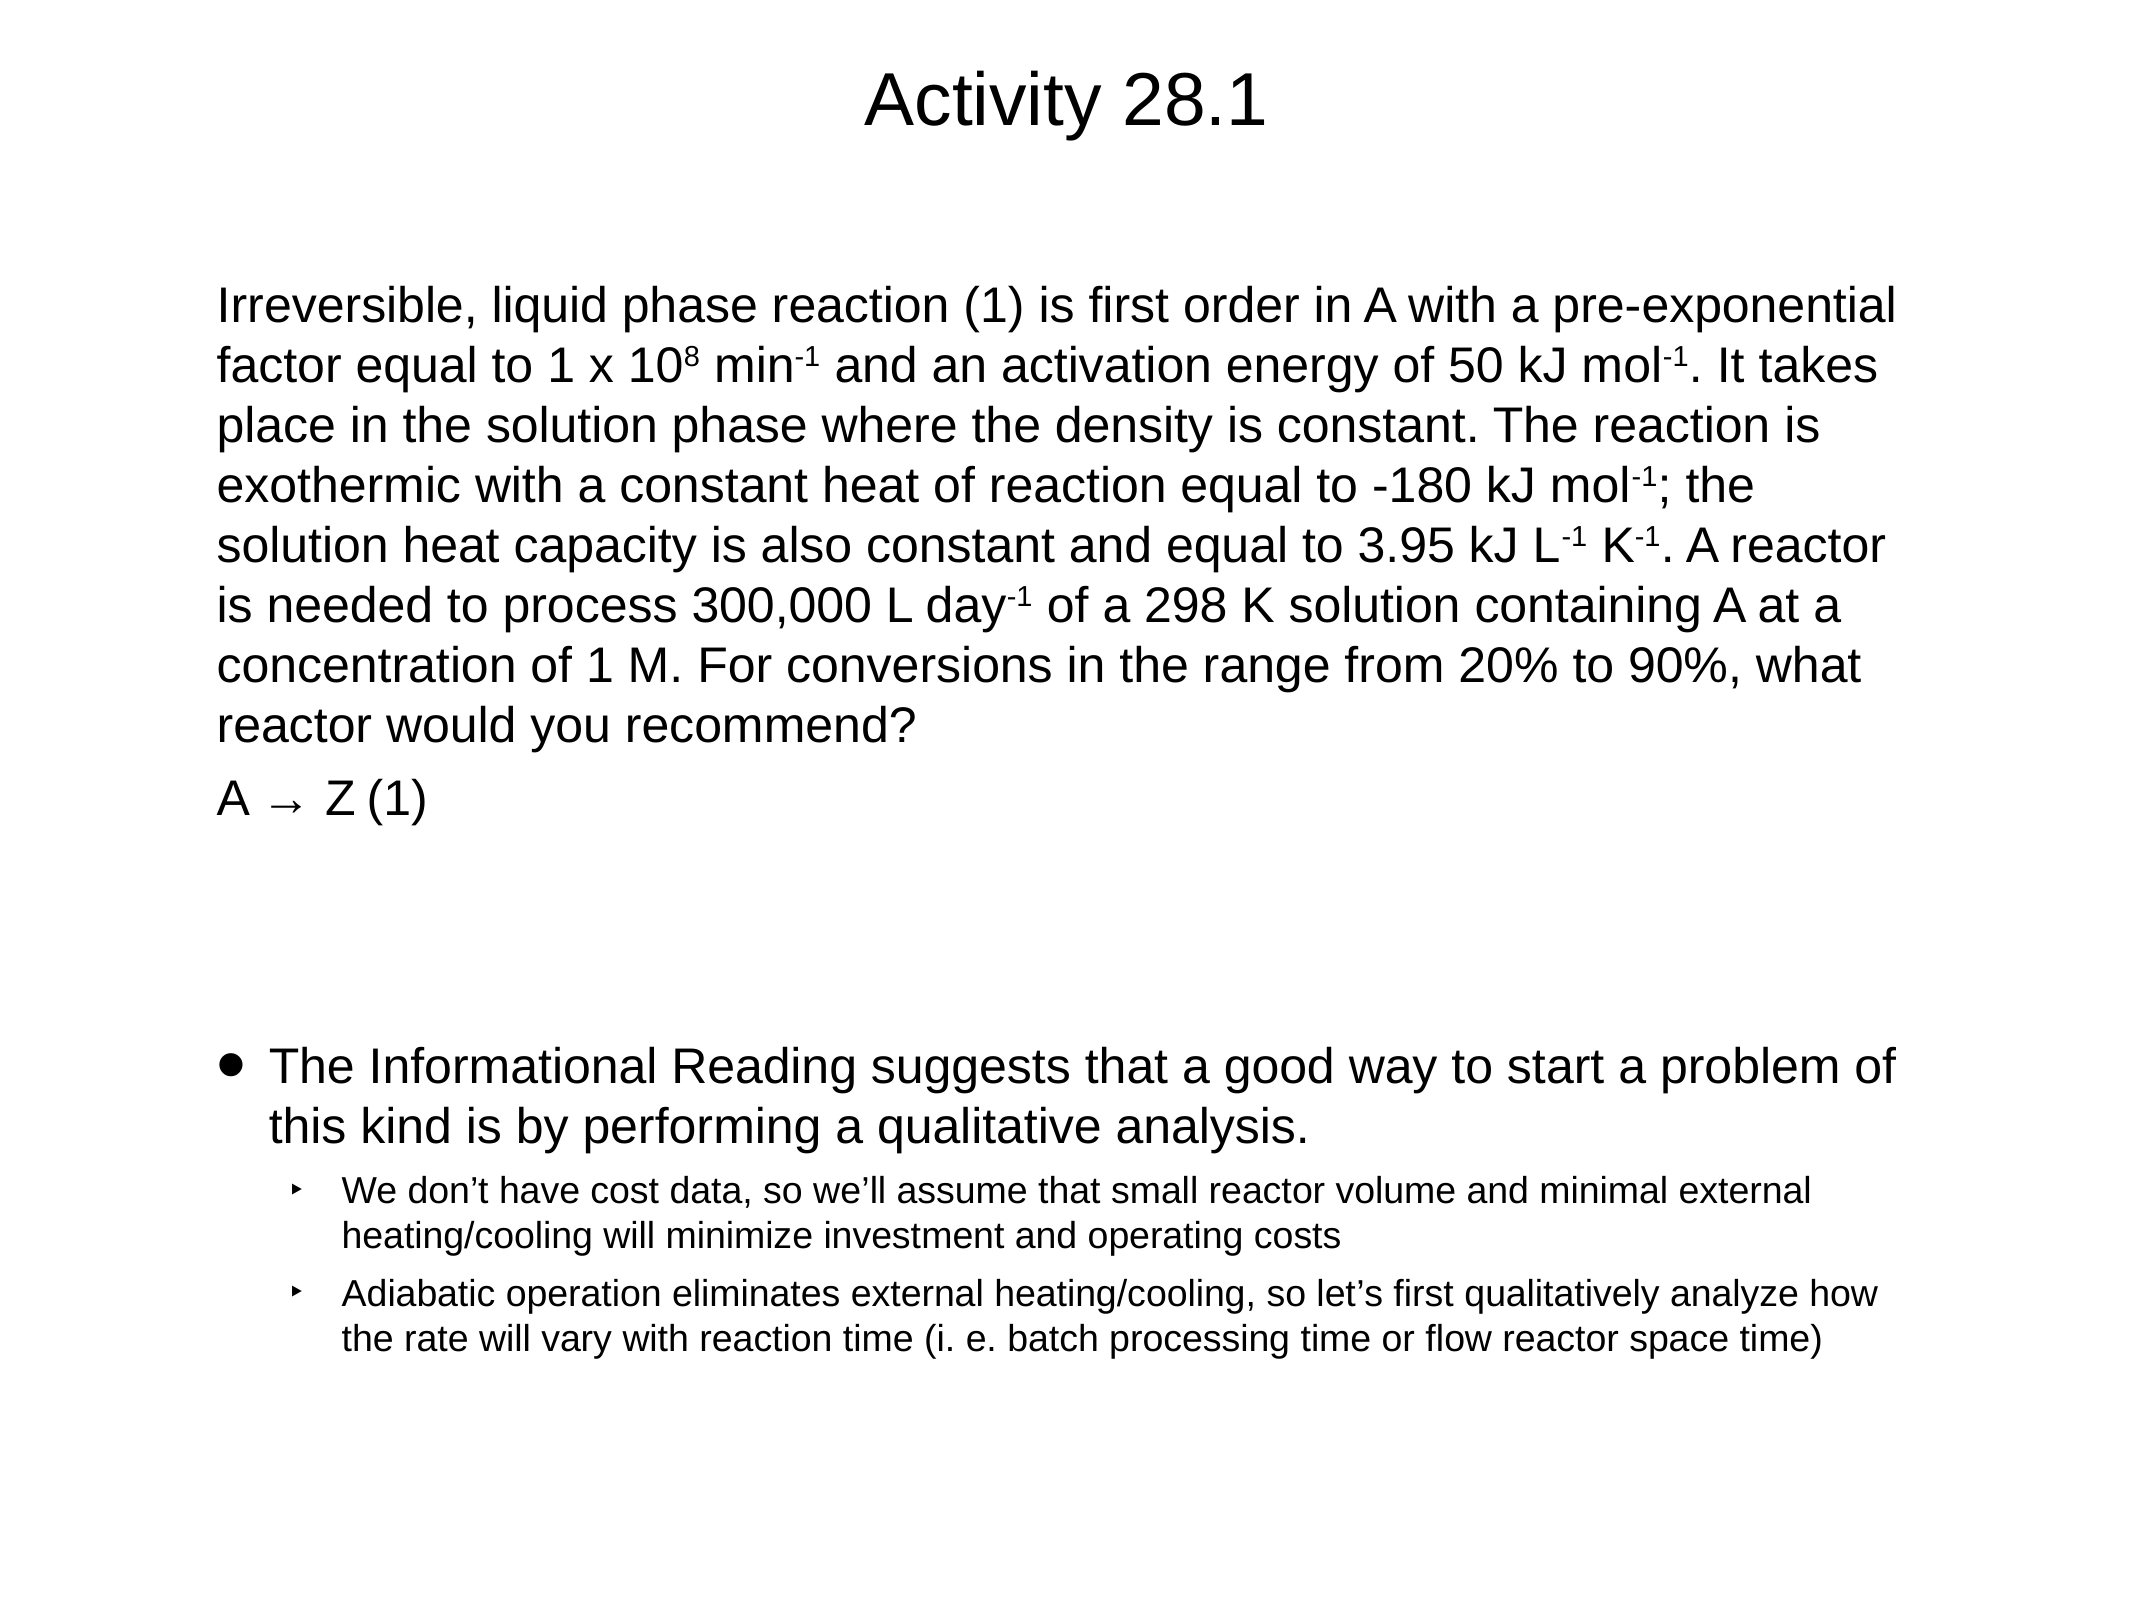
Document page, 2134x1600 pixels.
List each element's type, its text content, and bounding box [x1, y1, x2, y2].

title Activity 28.1 [208, 41, 1925, 250]
list Irreversible, liquid phase reaction (1) is first order in A with a pre-exponential factor equal to 1 x 108 min-1 and an activation energy of 50 kJ mol-1. It takes place in the solution phase where the density is constant. The reaction is exothermic with a constant heat of reaction equal to -180 kJ mol-1; the solution heat capacity is also constant and equal to 3.95 kJ L-1 K-1. A reactor is needed to process 300,000 L day-1 of a 298 K solution containing A at a concentration of 1 M. For conversions in the range from 20% to 90%, what reactor would you recommend? A → Z (1) The Informational Reading suggests that a good way to start a problem of this kind is by performing a qualitative analysis. We don’t have cost data, so we’ll assume that small reactor volume and minimal external heating/cooling will minimize investment and operating costs Adiabatic operation eliminates external heating/cooling, so let’s first qualitatively analyze how the rate will vary with reaction time (i. e. batch processing time or flow reactor space time) [208, 264, 1925, 1463]
